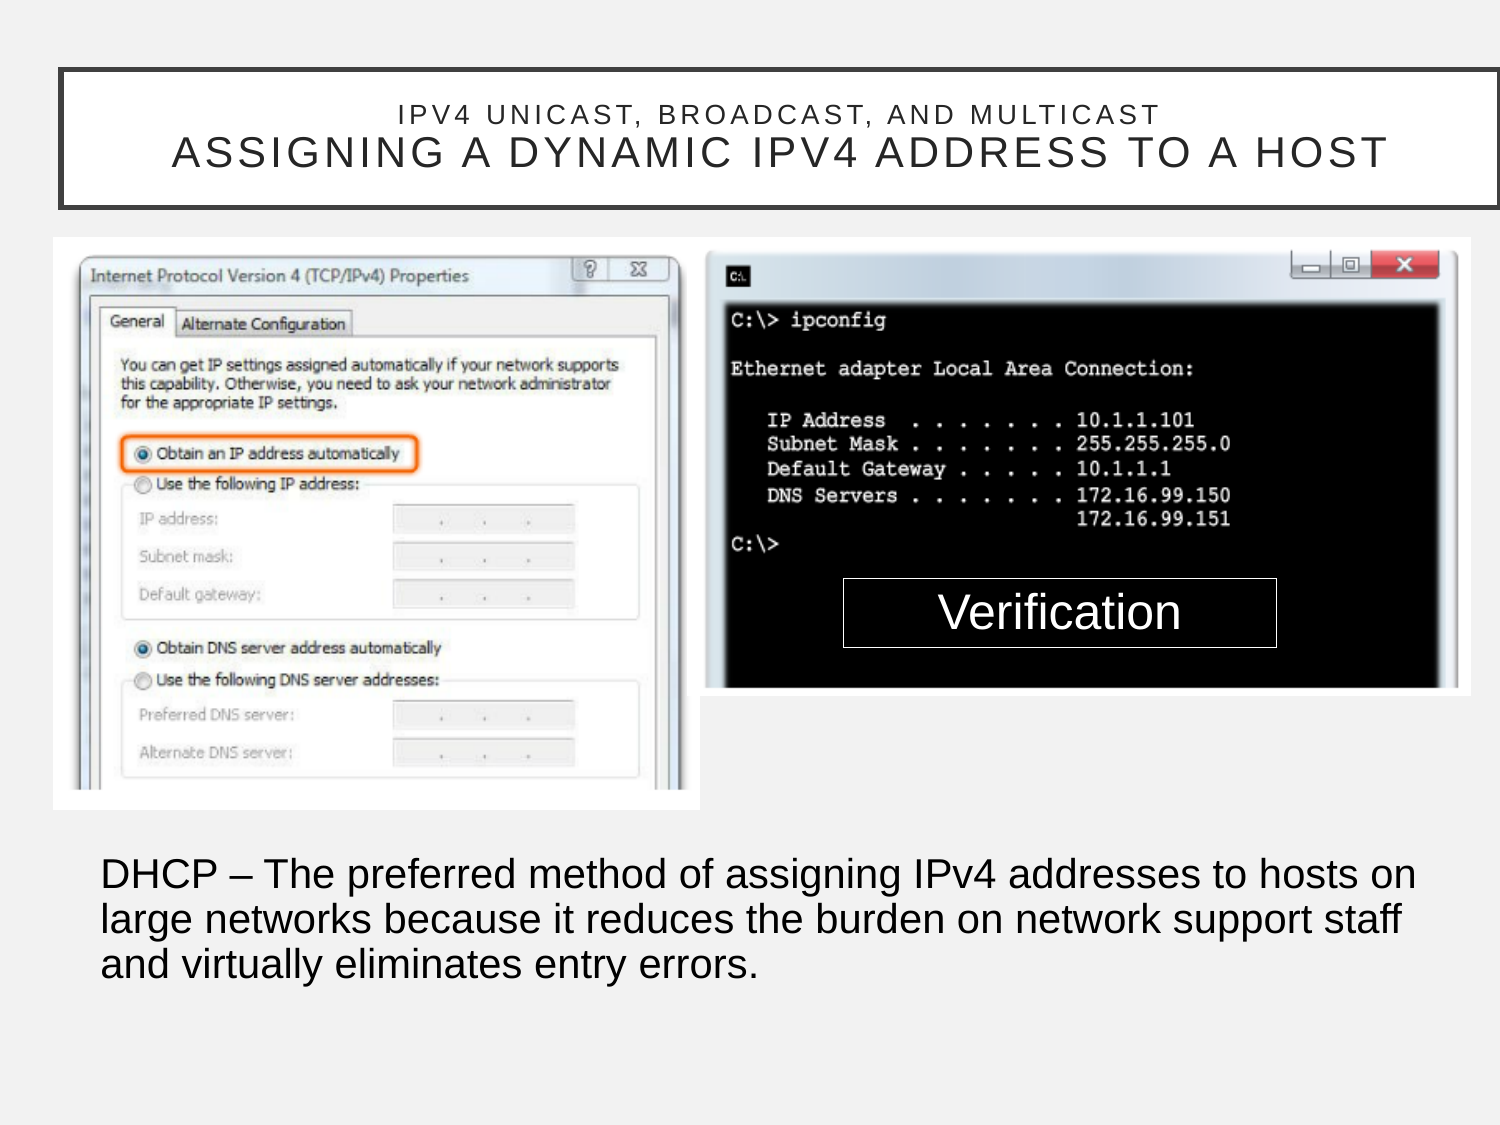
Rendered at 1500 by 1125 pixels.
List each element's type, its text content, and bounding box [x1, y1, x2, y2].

text_box DHCP – The preferred method of assigning IPv4 addresses to hosts on large networks because it reduces the burden on network support staff and virtually eliminates entry errors. [85, 845, 1438, 995]
title IPv4 Unicast, Broadcast, and Multicast Assigning a Dynamic IPv4 Address to a Host [58, 67, 1500, 210]
picture [52, 237, 1471, 810]
